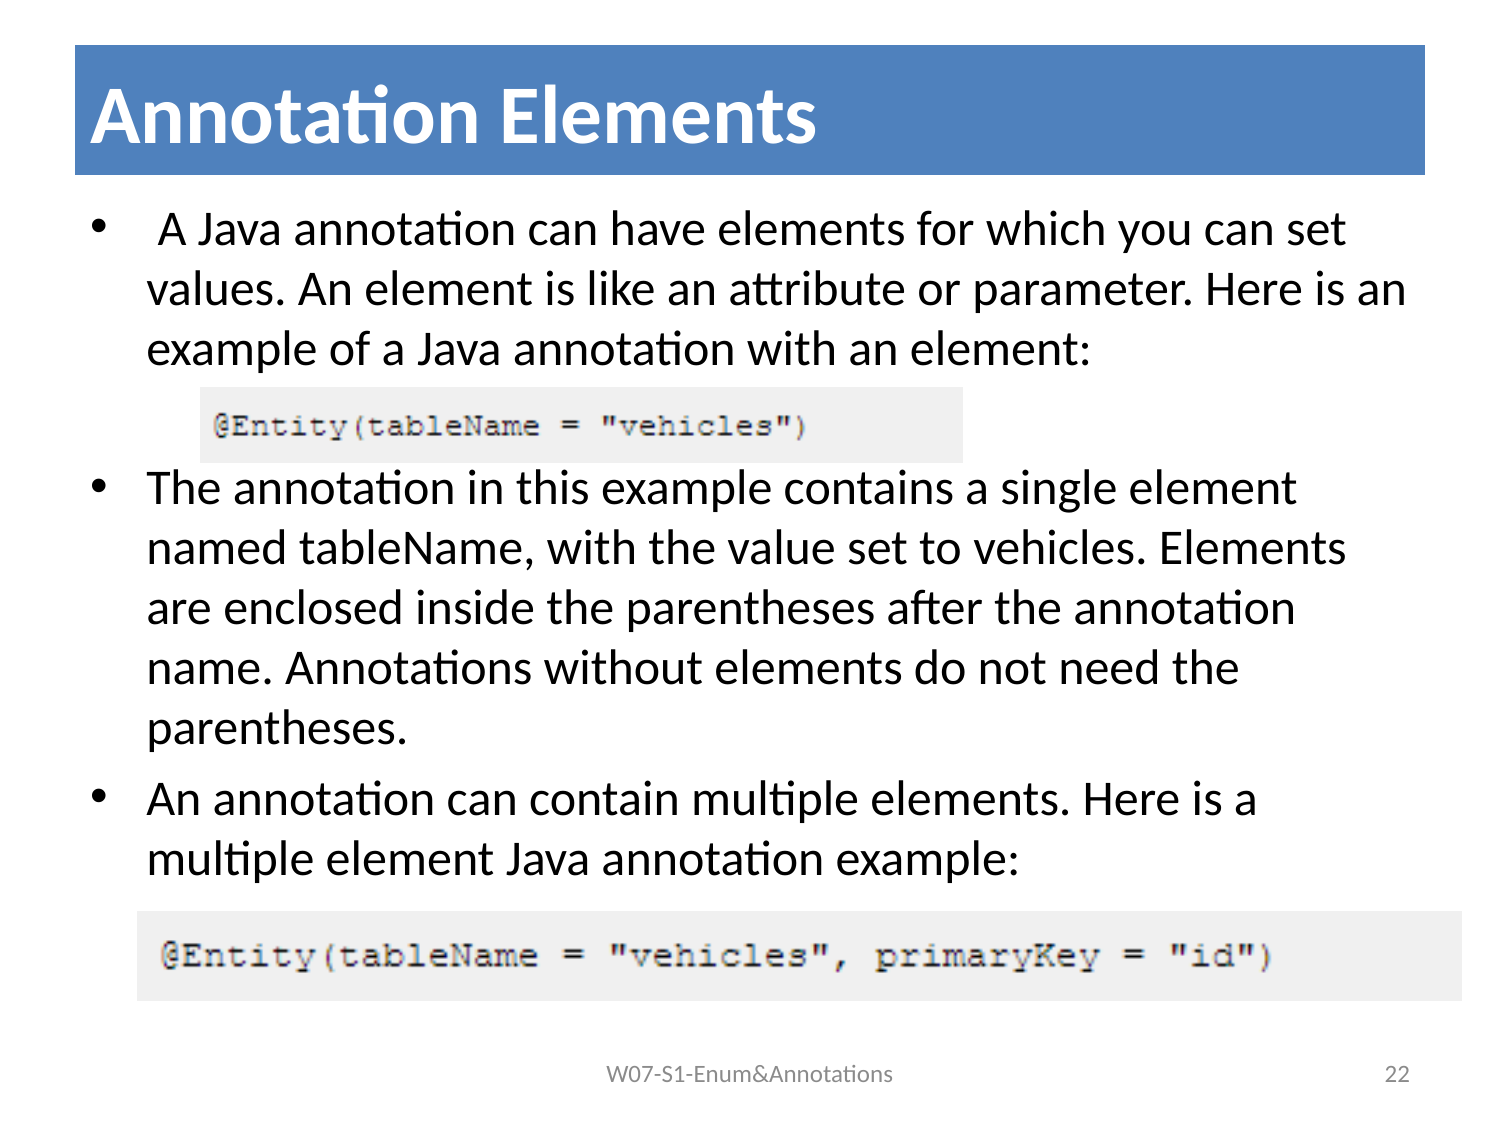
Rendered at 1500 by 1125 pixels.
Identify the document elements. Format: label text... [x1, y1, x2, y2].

slide_number 22 [1074, 1042, 1425, 1103]
footer W07-S1-Enum&Annotations [512, 1042, 988, 1103]
picture [199, 387, 963, 463]
list A Java annotation can have elements for which you can set values. An element is like an attribute or parameter. Here is an example of a Java annotation with an element: The annotation in this example contains a single element named tableName, with the value set to vehicles. Elements are enclosed inside the parentheses after the annotation name. Annotations without elements do not need the parentheses. An annotation can contain multiple elements. Here is a multiple element Java annotation example: [75, 187, 1425, 1005]
picture [137, 911, 1462, 1002]
title Annotation Elements [75, 45, 1425, 175]
